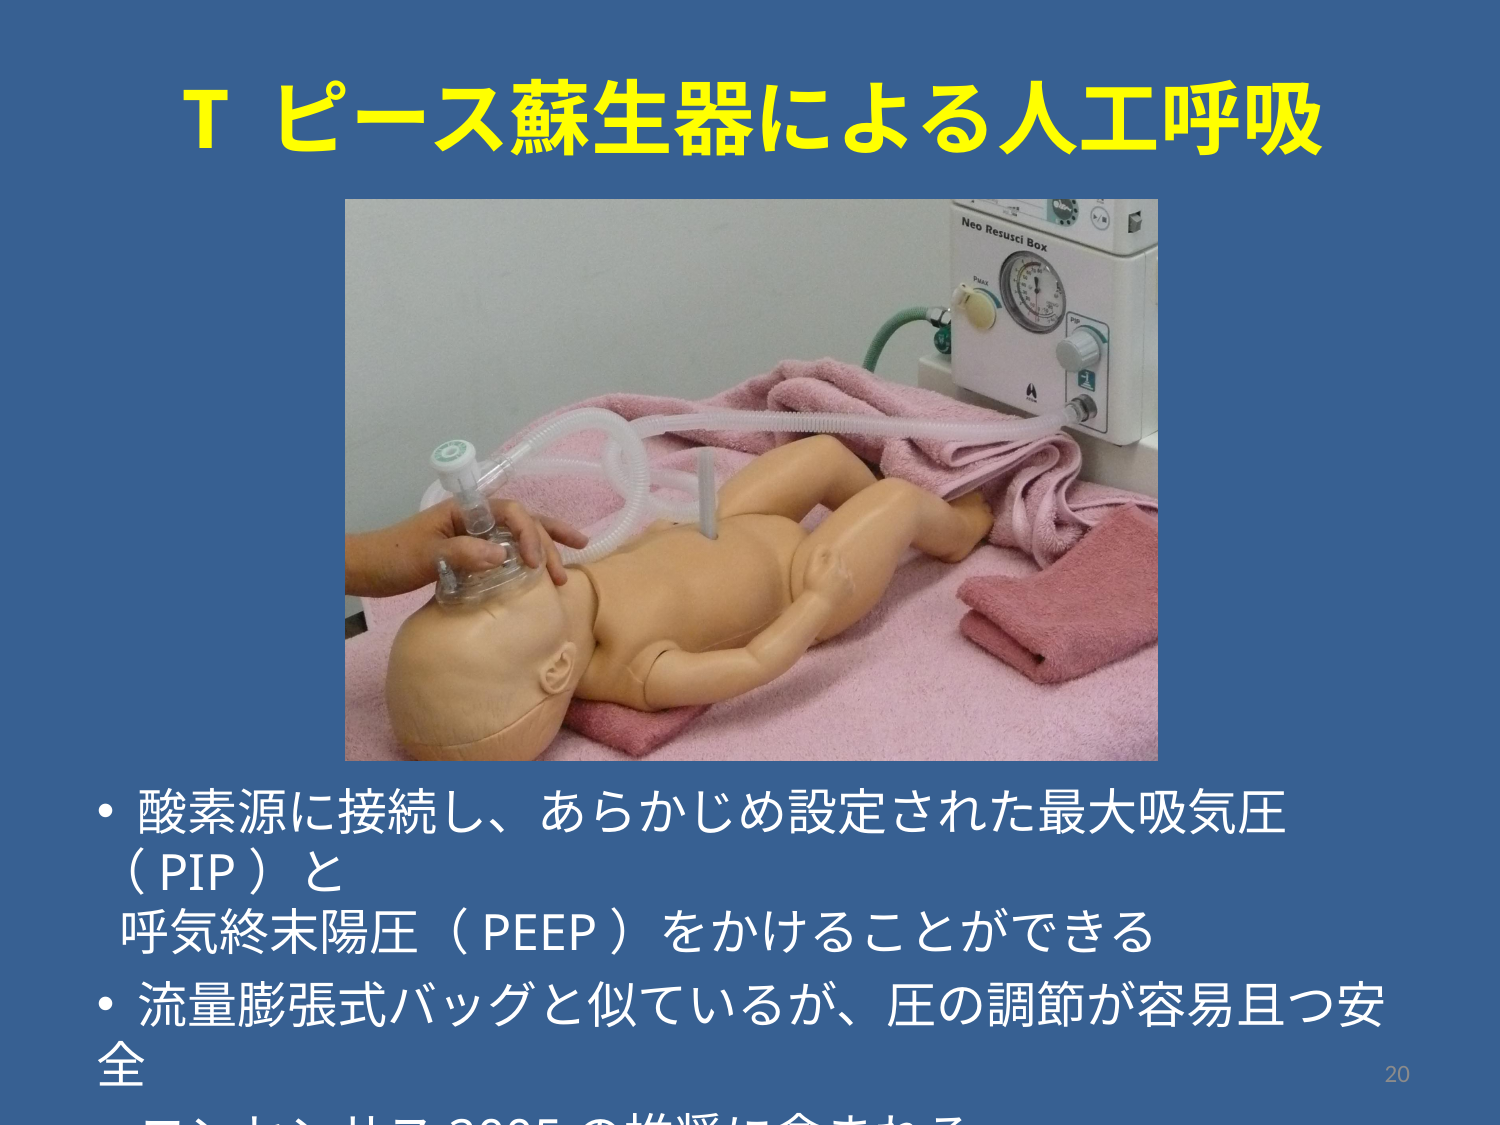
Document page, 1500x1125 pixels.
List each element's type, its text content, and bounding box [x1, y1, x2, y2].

picture [345, 199, 1158, 761]
title T ピース蘇生器による人工呼吸 [47, 59, 1461, 173]
slide_number 20 [1074, 1042, 1425, 1103]
text_box 酸素源に接続し、あらかじめ設定された最大吸気圧（PIP）と 呼気終末陽圧（PEEP）をかけることができる 流量膨張式バッグと似ているが、圧の調節が容易且つ安全 コンセンサス2005の推奨に含まれる [82, 773, 1417, 1125]
